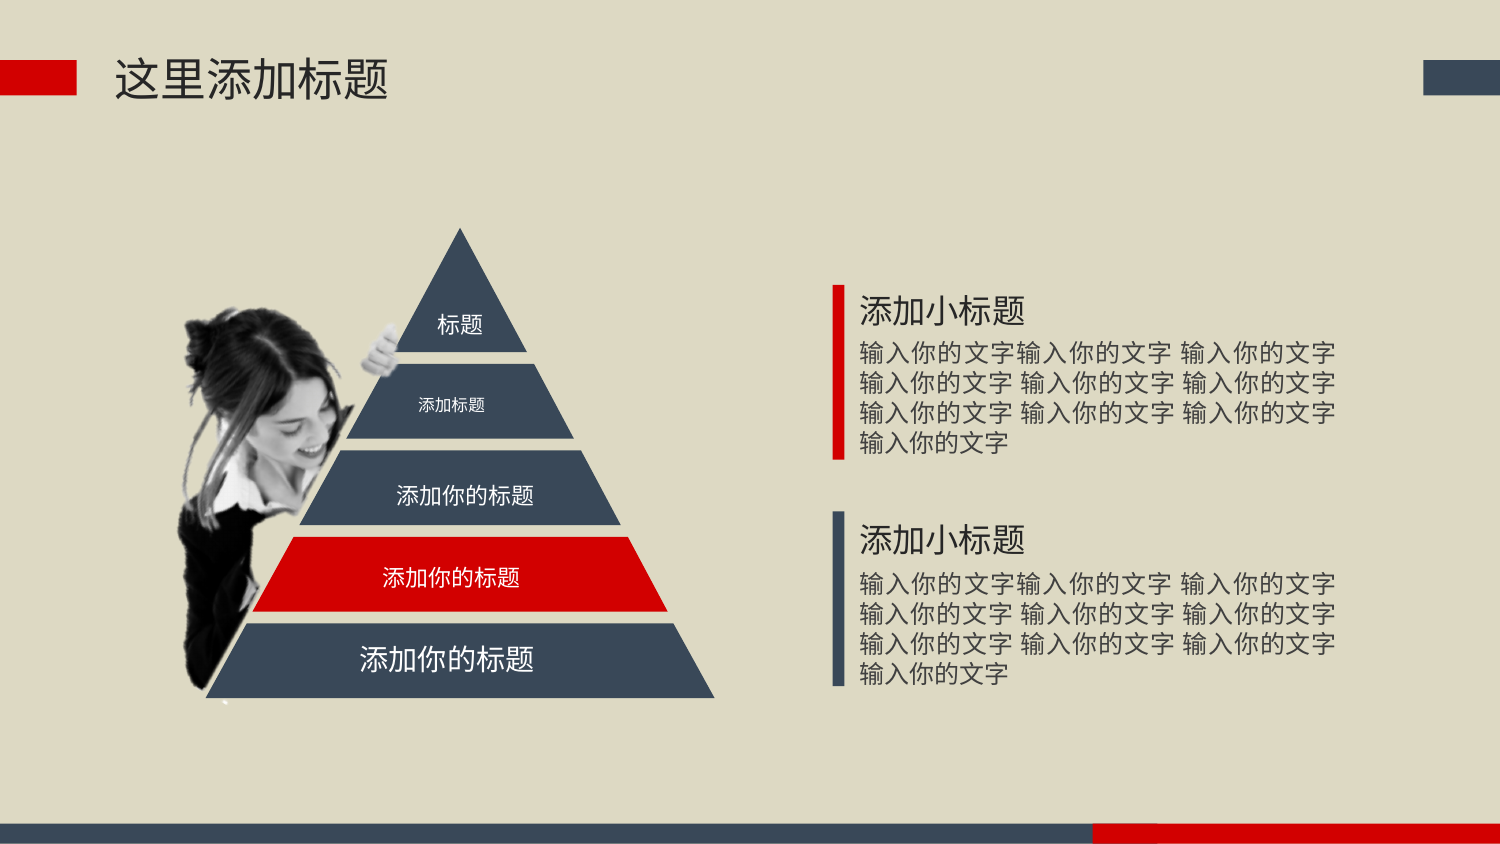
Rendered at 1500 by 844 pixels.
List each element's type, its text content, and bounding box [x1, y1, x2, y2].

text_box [205, 227, 715, 699]
text_box [1421, 58, 1500, 98]
text_box 添加小标题 [844, 511, 1065, 567]
text_box 添加小标题 [844, 282, 1065, 338]
text_box [0, 58, 79, 98]
text_box [831, 509, 846, 688]
text_box [831, 283, 846, 462]
picture [113, 257, 345, 676]
text_box 输入你的文字输入你的文字 输入你的文字 输入你的文字 输入你的文字 输入你的文字 输入你的文字 输入你的文字 输入你的文字 输入你的文字 [844, 561, 1353, 697]
text_box 输入你的文字输入你的文字 输入你的文字 输入你的文字 输入你的文字 输入你的文字 输入你的文字 输入你的文字 输入你的文字 输入你的文字 [844, 330, 1353, 465]
text_box [1090, 821, 1500, 844]
text_box 这里添加标题 [100, 43, 467, 114]
text_box [0, 821, 1090, 844]
